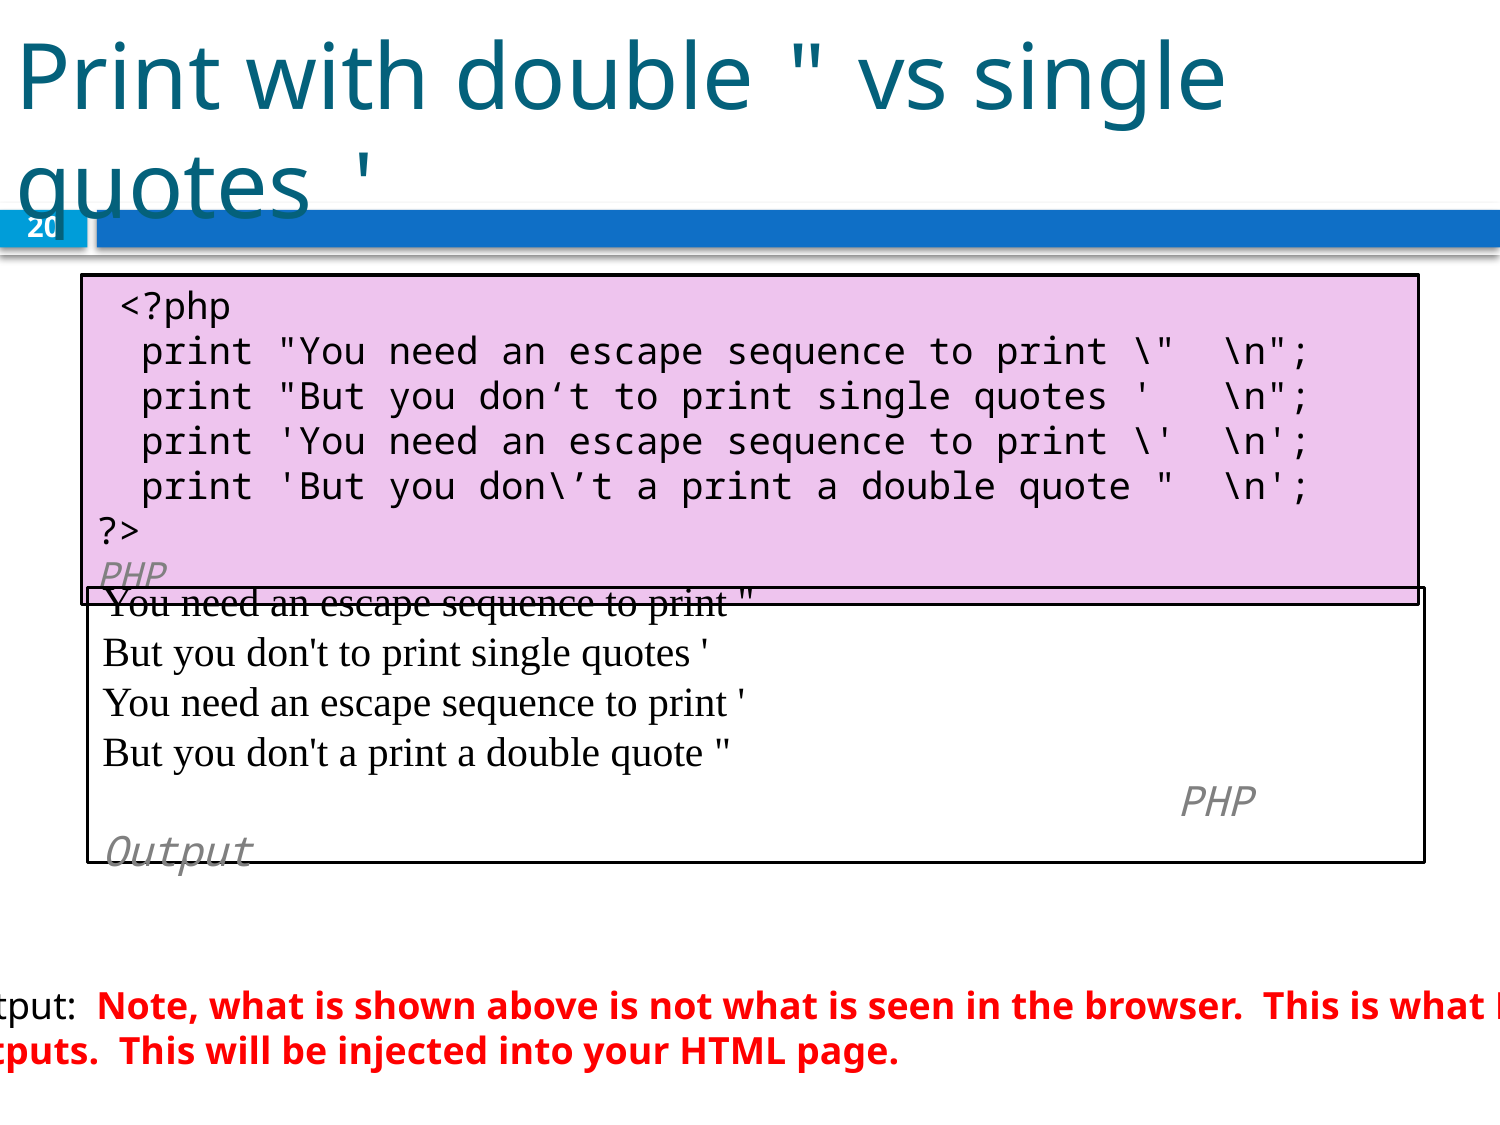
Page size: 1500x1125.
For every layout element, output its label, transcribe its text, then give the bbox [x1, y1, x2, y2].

text_box Output: Note, what is shown above is not what is seen in the browser. This is what PHP outputs. This will be injected into your HTML page. [0, 974, 1500, 1080]
text_box <?php print "You need an escape sequence to print \" \n"; print "But you don‘t to print single quotes ' \n"; print 'You need an escape sequence to print \' \n'; print 'But you don\’t a print a double quote " \n'; ?> PHP [81, 274, 1419, 605]
slide_number 20 [0, 209, 88, 249]
text_box You need an escape sequence to print " But you don't to print single quotes ' You need an escape sequence to print ' But you don't a print a double quote " PHP Output [86, 586, 1426, 864]
title Print with double " vs single quotes ' [0, 45, 1476, 209]
